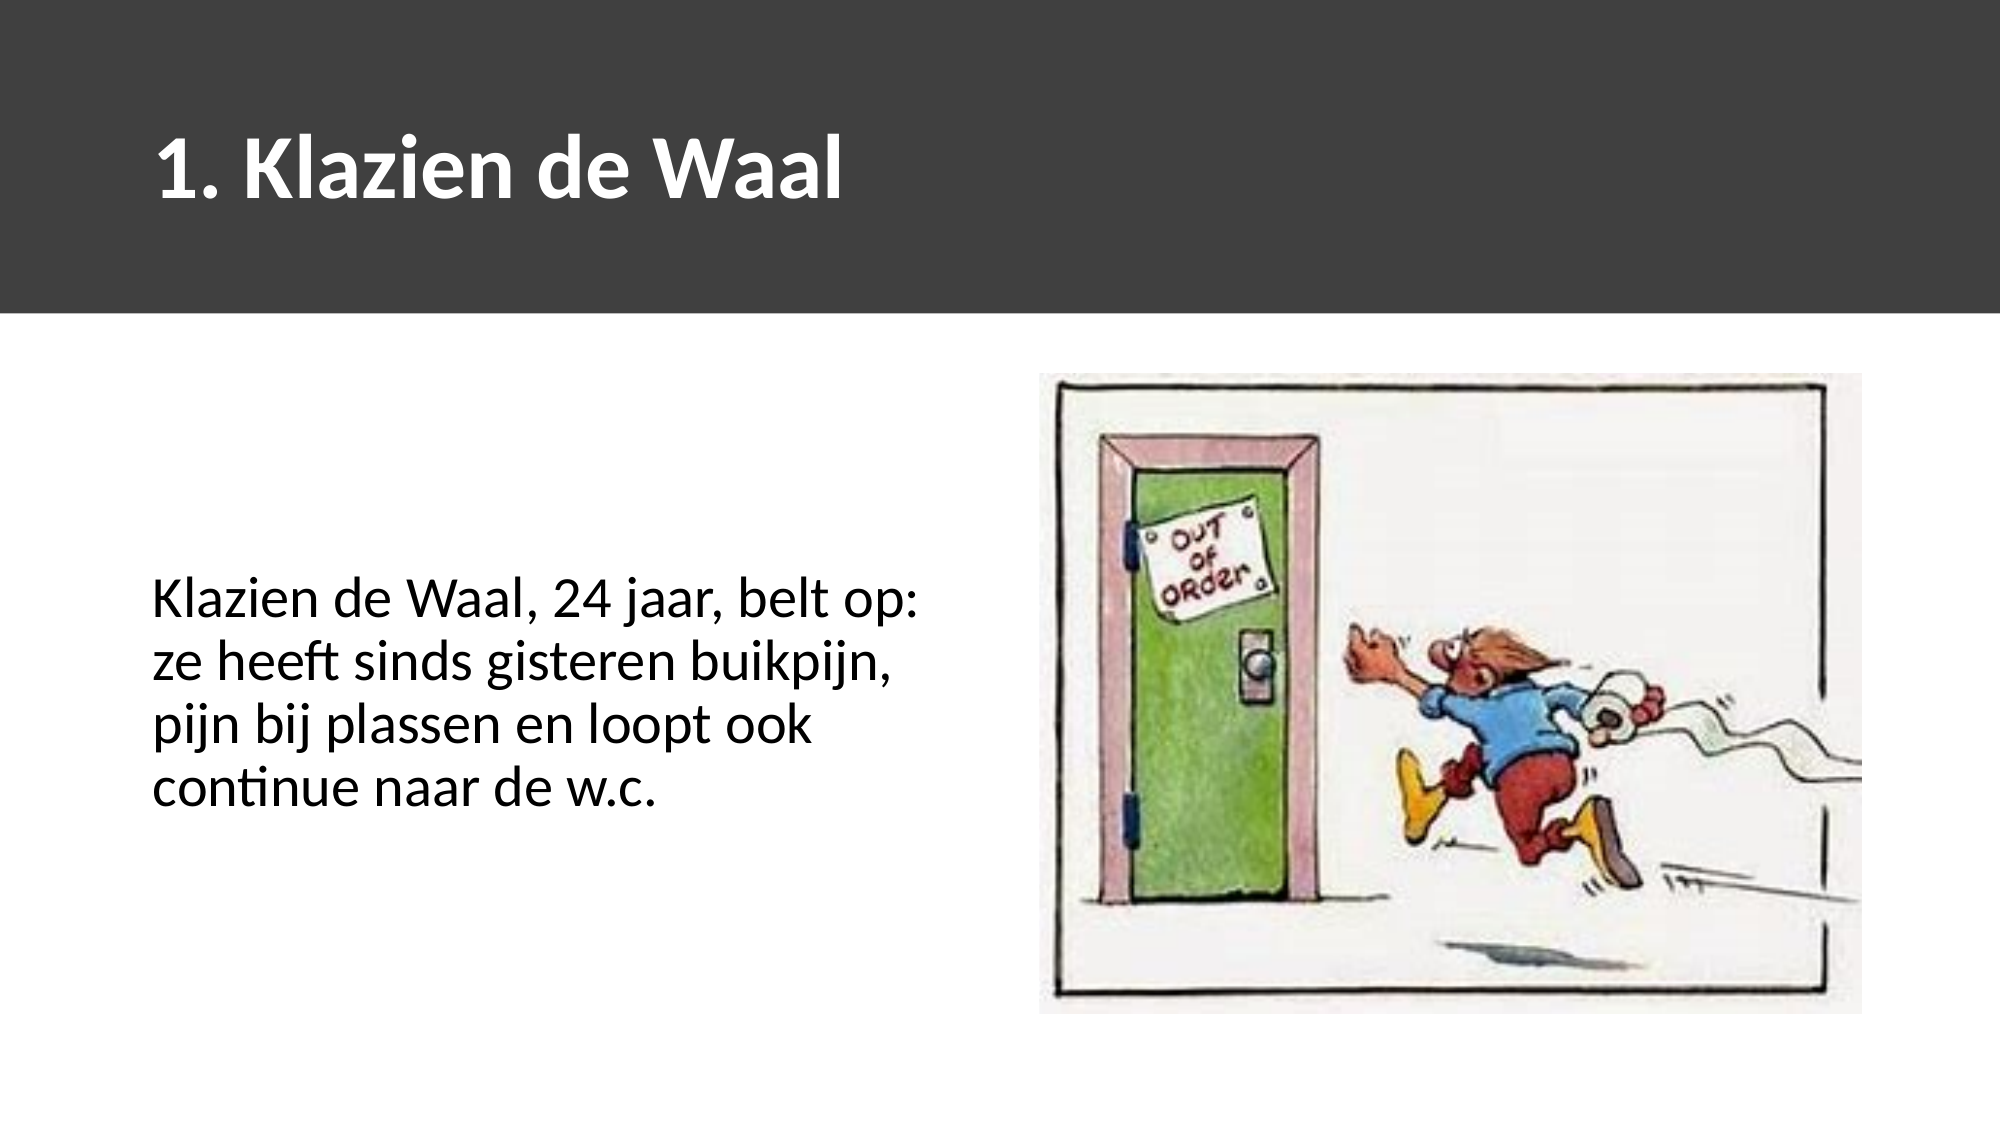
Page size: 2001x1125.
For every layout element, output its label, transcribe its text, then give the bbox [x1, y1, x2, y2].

text_box [0, 0, 2000, 314]
picture [1039, 373, 1862, 1014]
list Klazien de Waal, 24 jaar, belt op: ze heeft sinds gisteren buikpijn, pijn bij plassen en loopt ook continue naar de w.c. [138, 373, 961, 1014]
title 1. Klazien de Waal [137, 60, 1863, 278]
